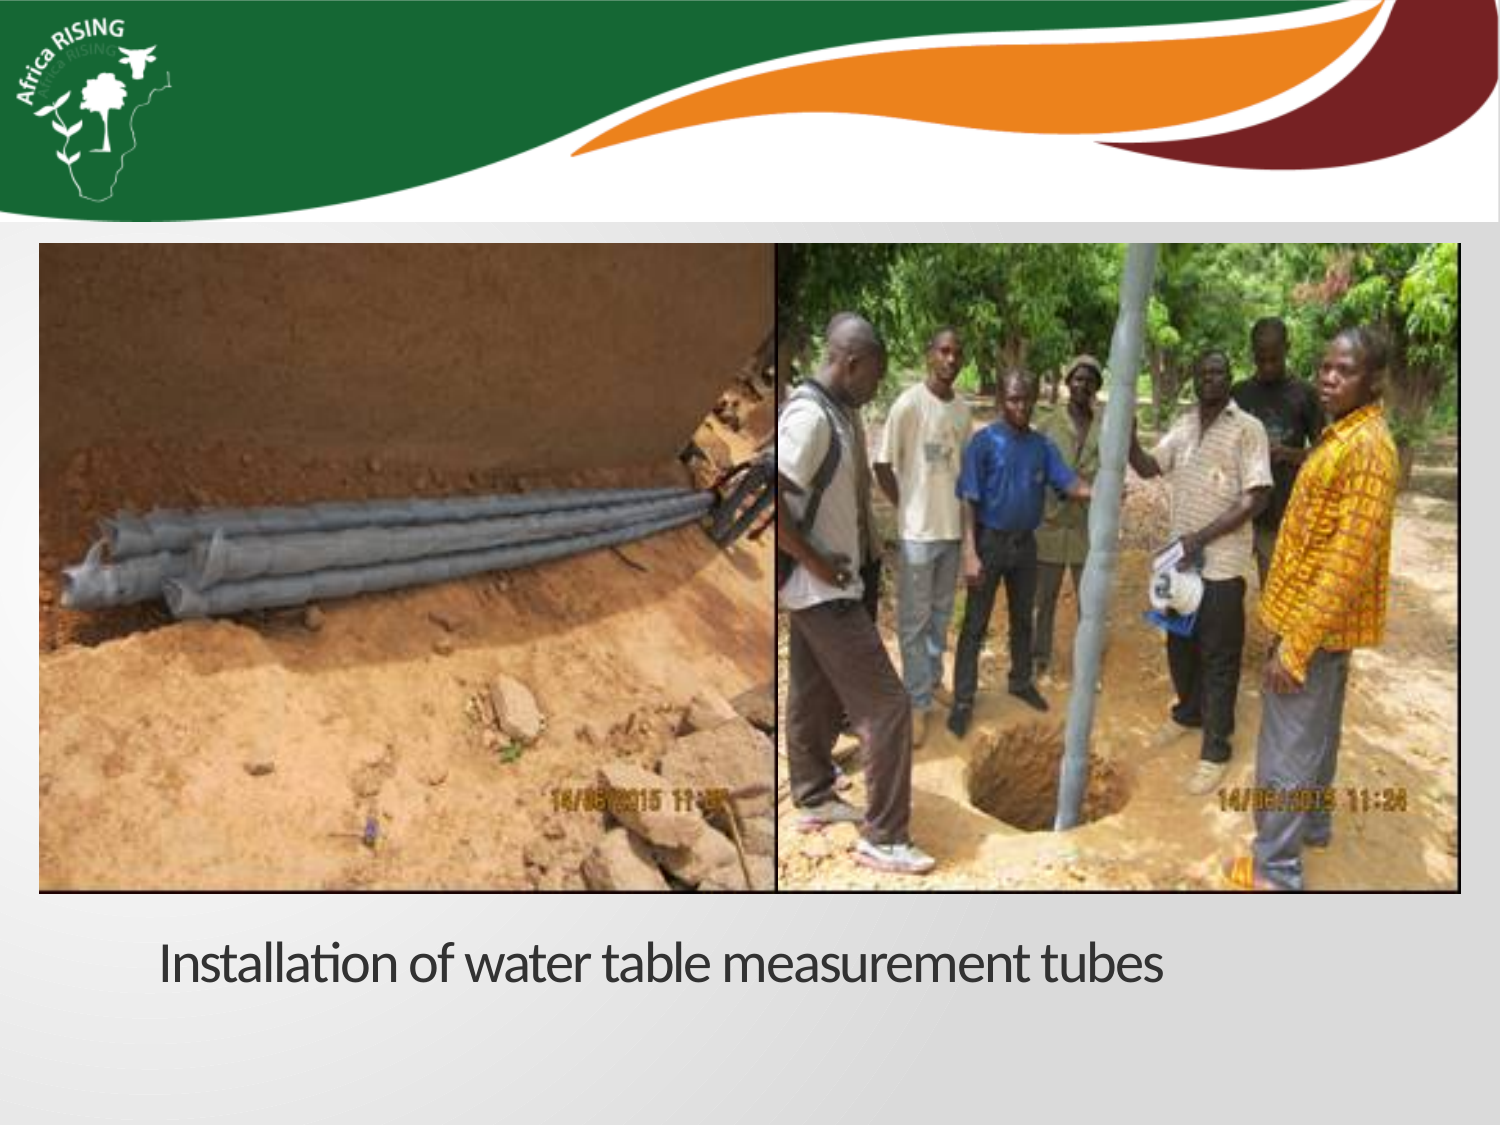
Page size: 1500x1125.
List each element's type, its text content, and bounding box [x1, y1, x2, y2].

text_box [39, 242, 1461, 895]
picture [0, 1, 1499, 222]
title Installation of water table measurement tubes [143, 916, 1357, 1036]
